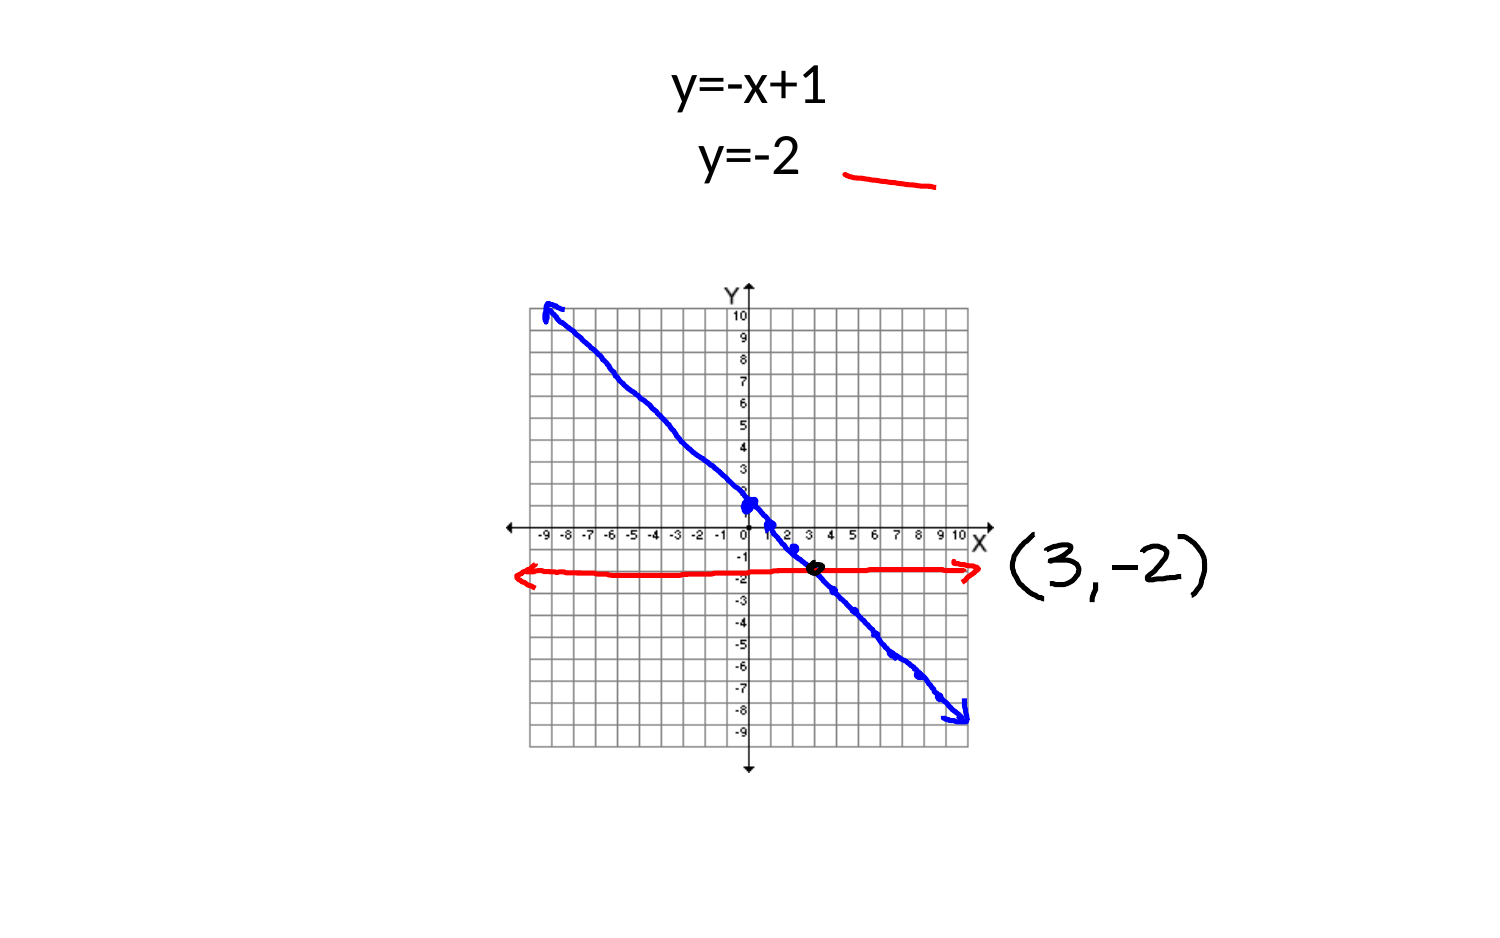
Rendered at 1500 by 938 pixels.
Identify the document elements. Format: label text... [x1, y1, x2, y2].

text_box [844, 173, 937, 189]
title y=-x+1 y=-2 [75, 37, 1425, 194]
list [505, 283, 994, 773]
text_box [1012, 534, 1205, 603]
